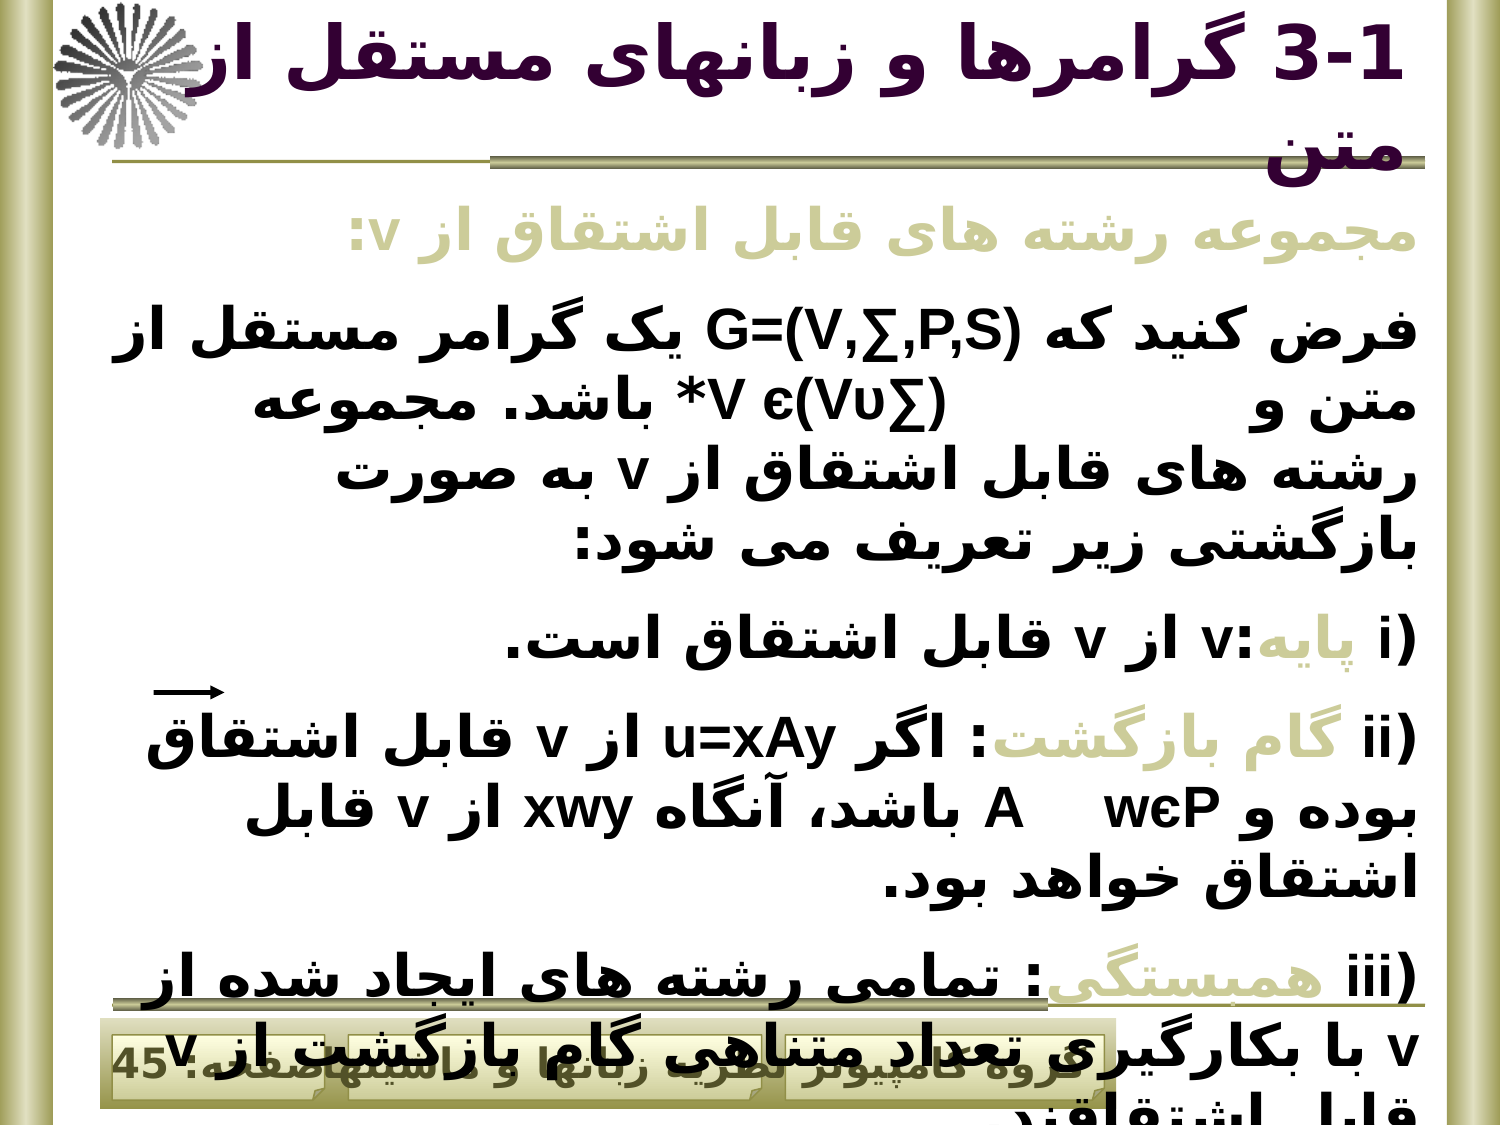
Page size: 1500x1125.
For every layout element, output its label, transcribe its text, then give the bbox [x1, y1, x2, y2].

title 3-1 گرامرها و زبانهای مستقل از متن [147, 42, 1423, 147]
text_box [88, 184, 1436, 972]
